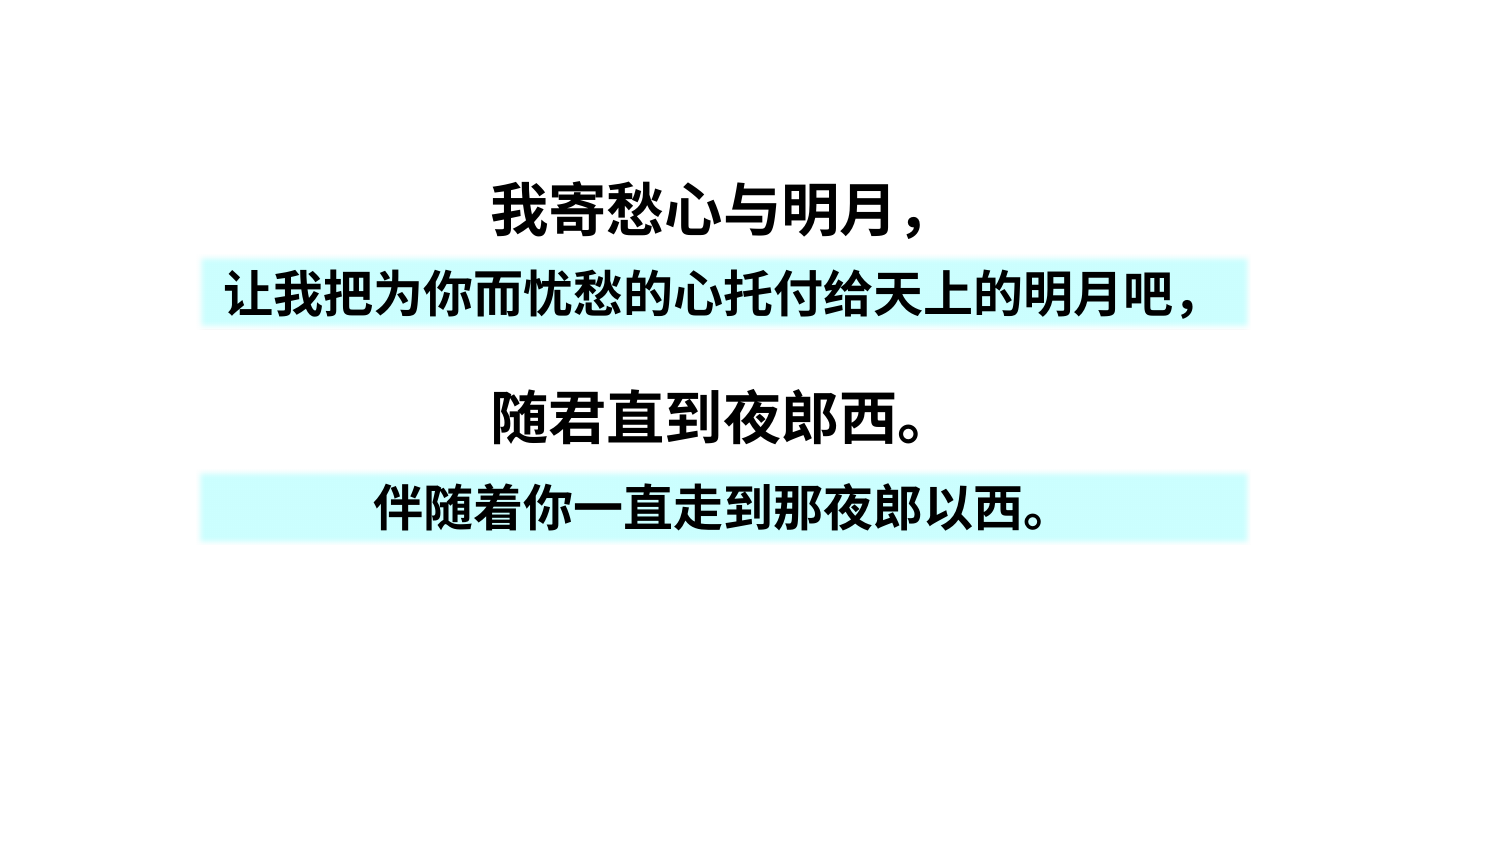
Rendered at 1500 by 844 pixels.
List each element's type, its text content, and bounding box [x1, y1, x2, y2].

text_box 我寄愁心与明月， 随君直到夜郎西。 [264, 326, 1183, 459]
text_box 我寄愁心与明月， 随君直到夜郎西。 [264, 166, 1183, 260]
text_box 让我把为你而忧愁的心托付给天上的明月吧， [206, 260, 1243, 326]
text_box 伴随着你一直走到那夜郎以西。 [206, 479, 1243, 537]
